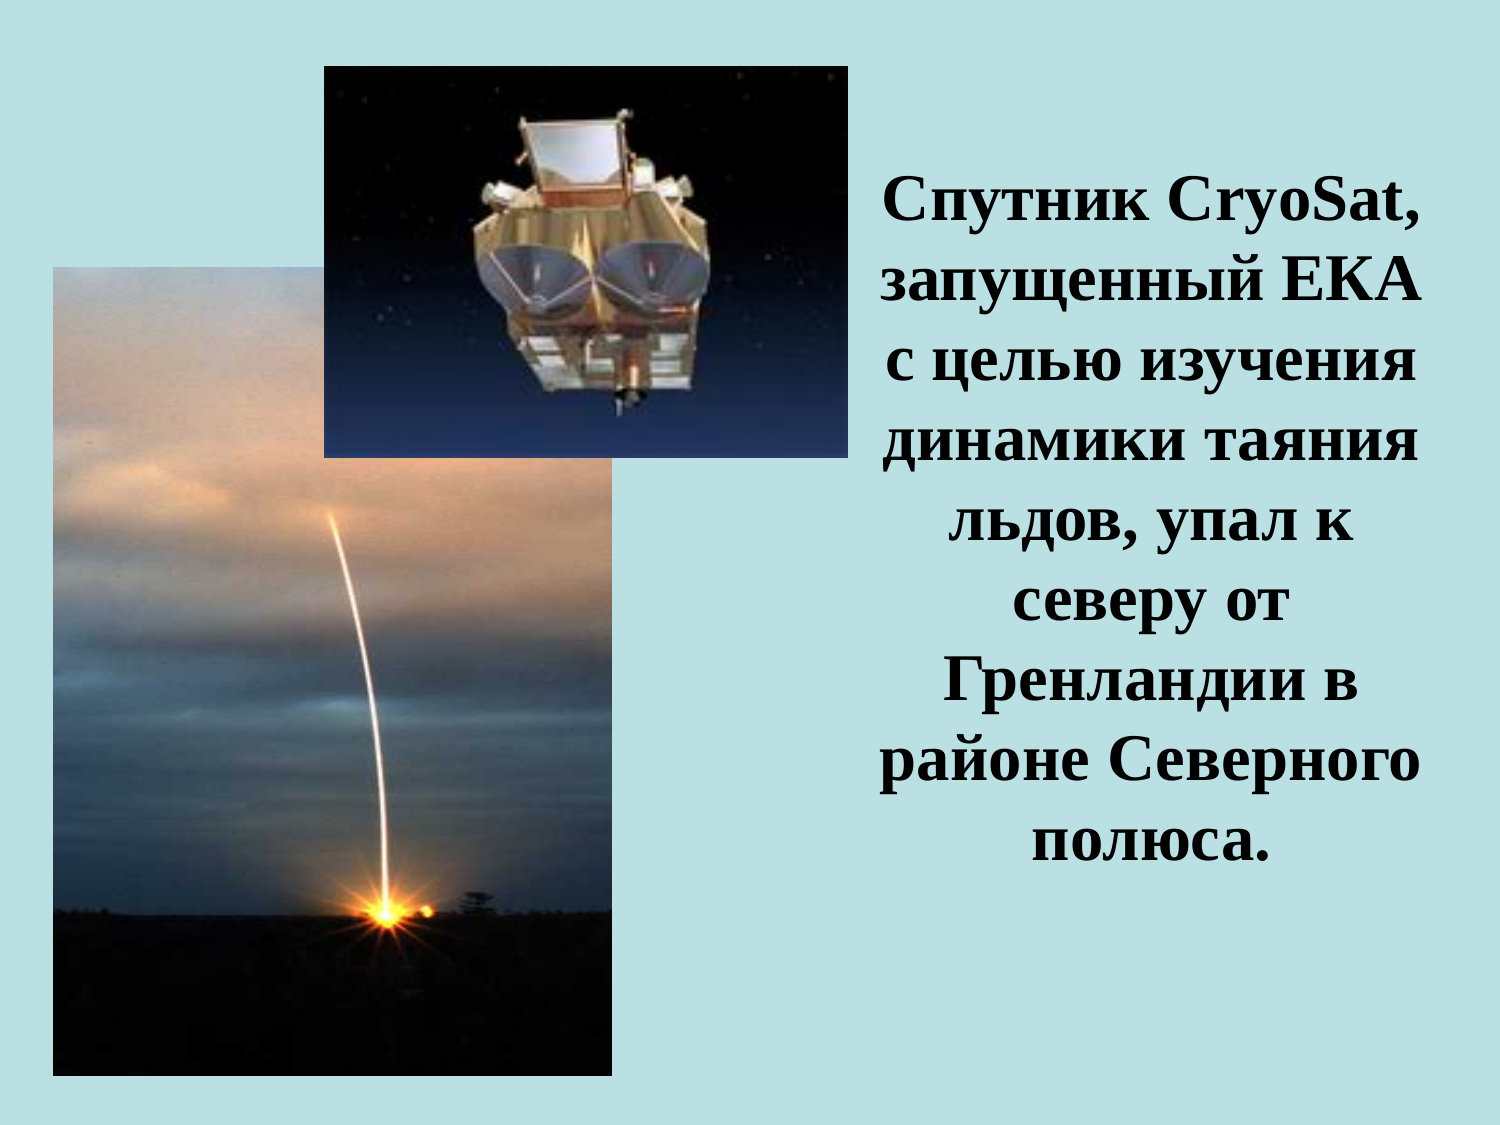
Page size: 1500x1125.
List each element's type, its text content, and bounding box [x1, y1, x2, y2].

title Спутник CryoSat, запущенный ЕКА с целью изучения динамики таяния льдов, упал к северу от Гренландии в районе Северного полюса. [844, 148, 1460, 1059]
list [52, 266, 612, 1077]
picture [324, 66, 848, 458]
